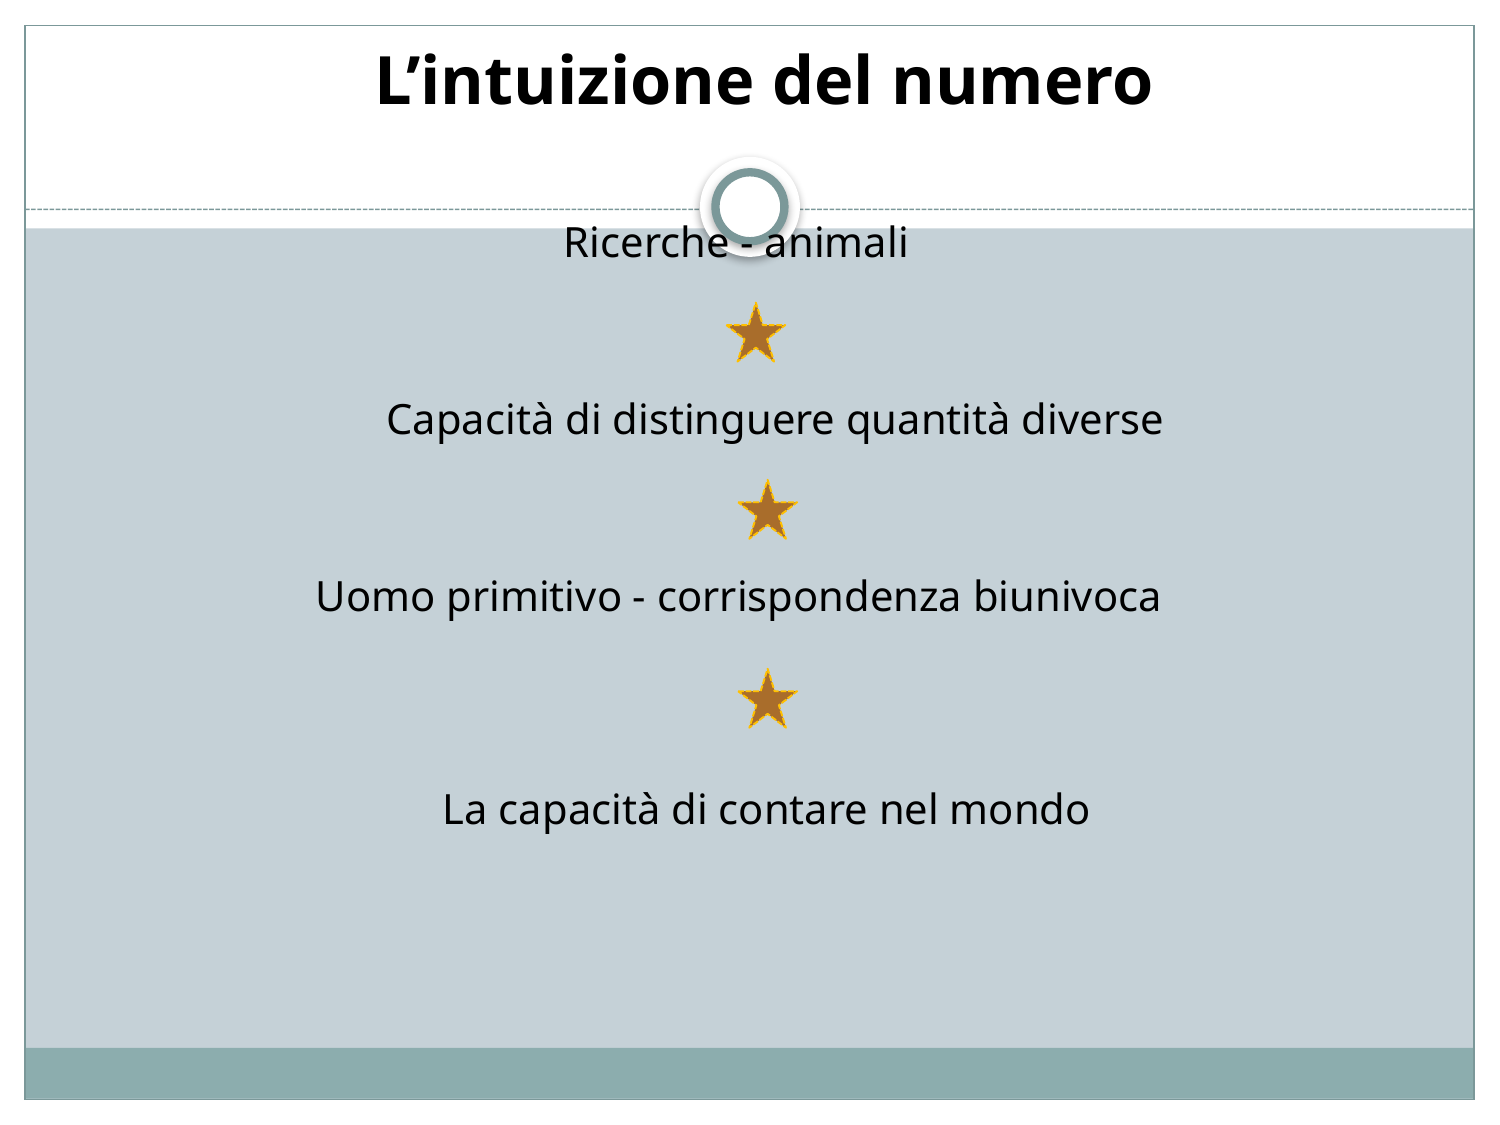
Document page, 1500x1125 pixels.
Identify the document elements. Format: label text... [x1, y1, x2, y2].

text_box Ricerche - animali [549, 208, 963, 273]
text_box L’intuizione del numero [359, 30, 1170, 126]
text_box La capacità di contare nel mondo [427, 775, 1106, 840]
text_box [737, 667, 799, 729]
text_box Uomo primitivo - corrispondenza biunivoca [301, 562, 1270, 628]
text_box [737, 478, 799, 540]
text_box Capacità di distinguere quantità diverse [371, 385, 1180, 451]
text_box [725, 301, 787, 363]
